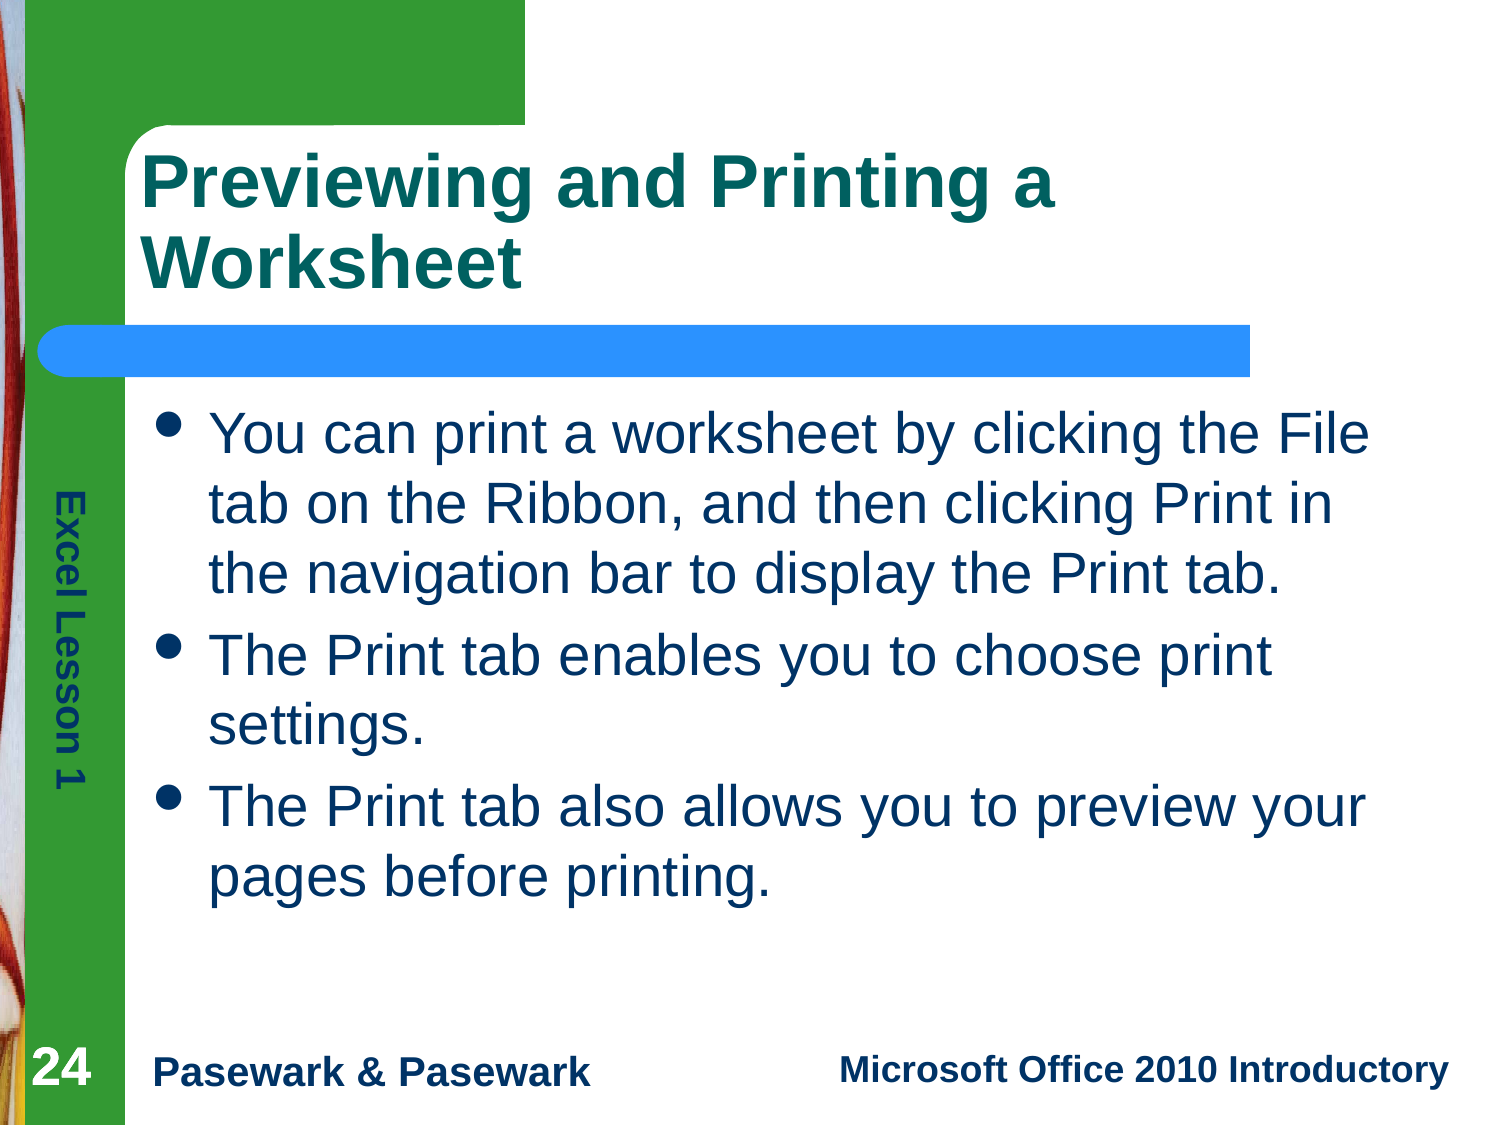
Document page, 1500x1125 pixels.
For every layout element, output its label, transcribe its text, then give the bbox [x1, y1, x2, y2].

title Previewing and Printing a Worksheet [124, 124, 1426, 313]
picture [0, 0, 25, 1125]
list You can print a worksheet by clicking the File tab on the Ribbon, and then clicking Print in the navigation bar to display the Print tab. The Print tab enables you to choose print settings. The Print tab also allows you to preview your pages before printing. [137, 387, 1400, 1038]
text_box 24 [13, 1023, 111, 1105]
